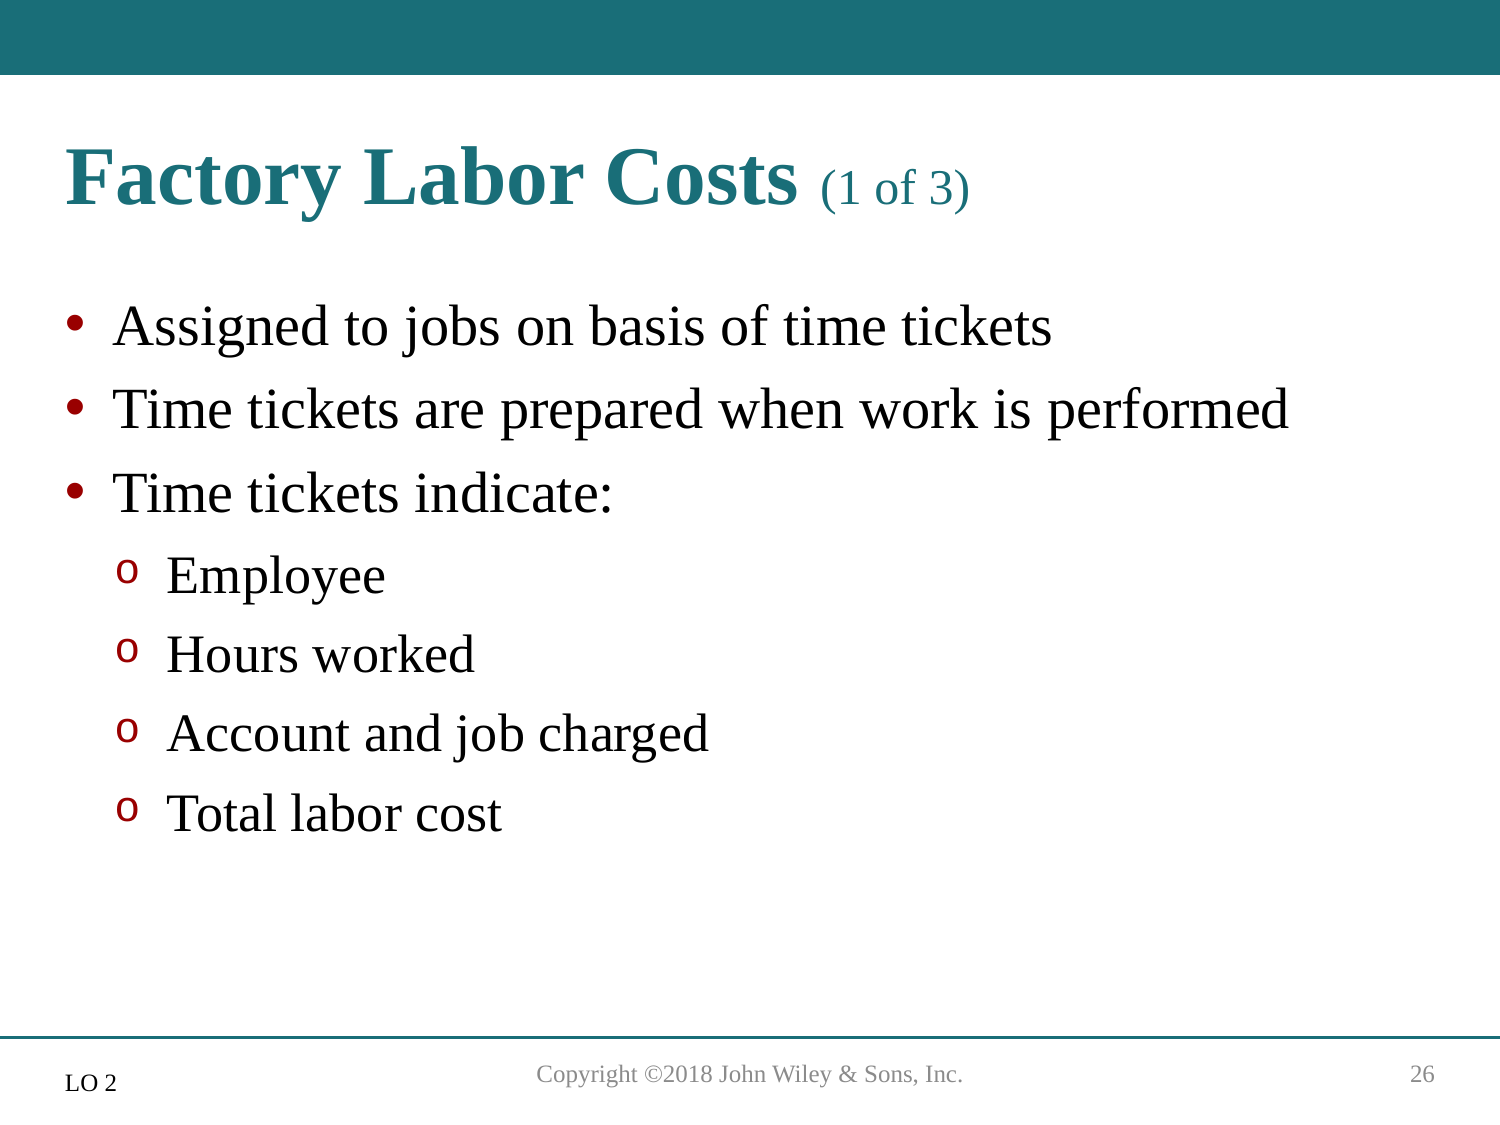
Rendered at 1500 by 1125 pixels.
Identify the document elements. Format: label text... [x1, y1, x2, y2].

list Assigned to jobs on basis of time tickets Time tickets are prepared when work is performed Time tickets indicate: Employee Hours worked Account and job charged Total labor cost [50, 287, 1450, 900]
slide_number 26 [1059, 1042, 1450, 1103]
title Factory Labor Costs (1 of 3) [50, 125, 1450, 250]
list L O 2 [50, 1062, 150, 1113]
footer Copyright ©2018 John Wiley & Sons, Inc. [496, 1042, 1004, 1103]
